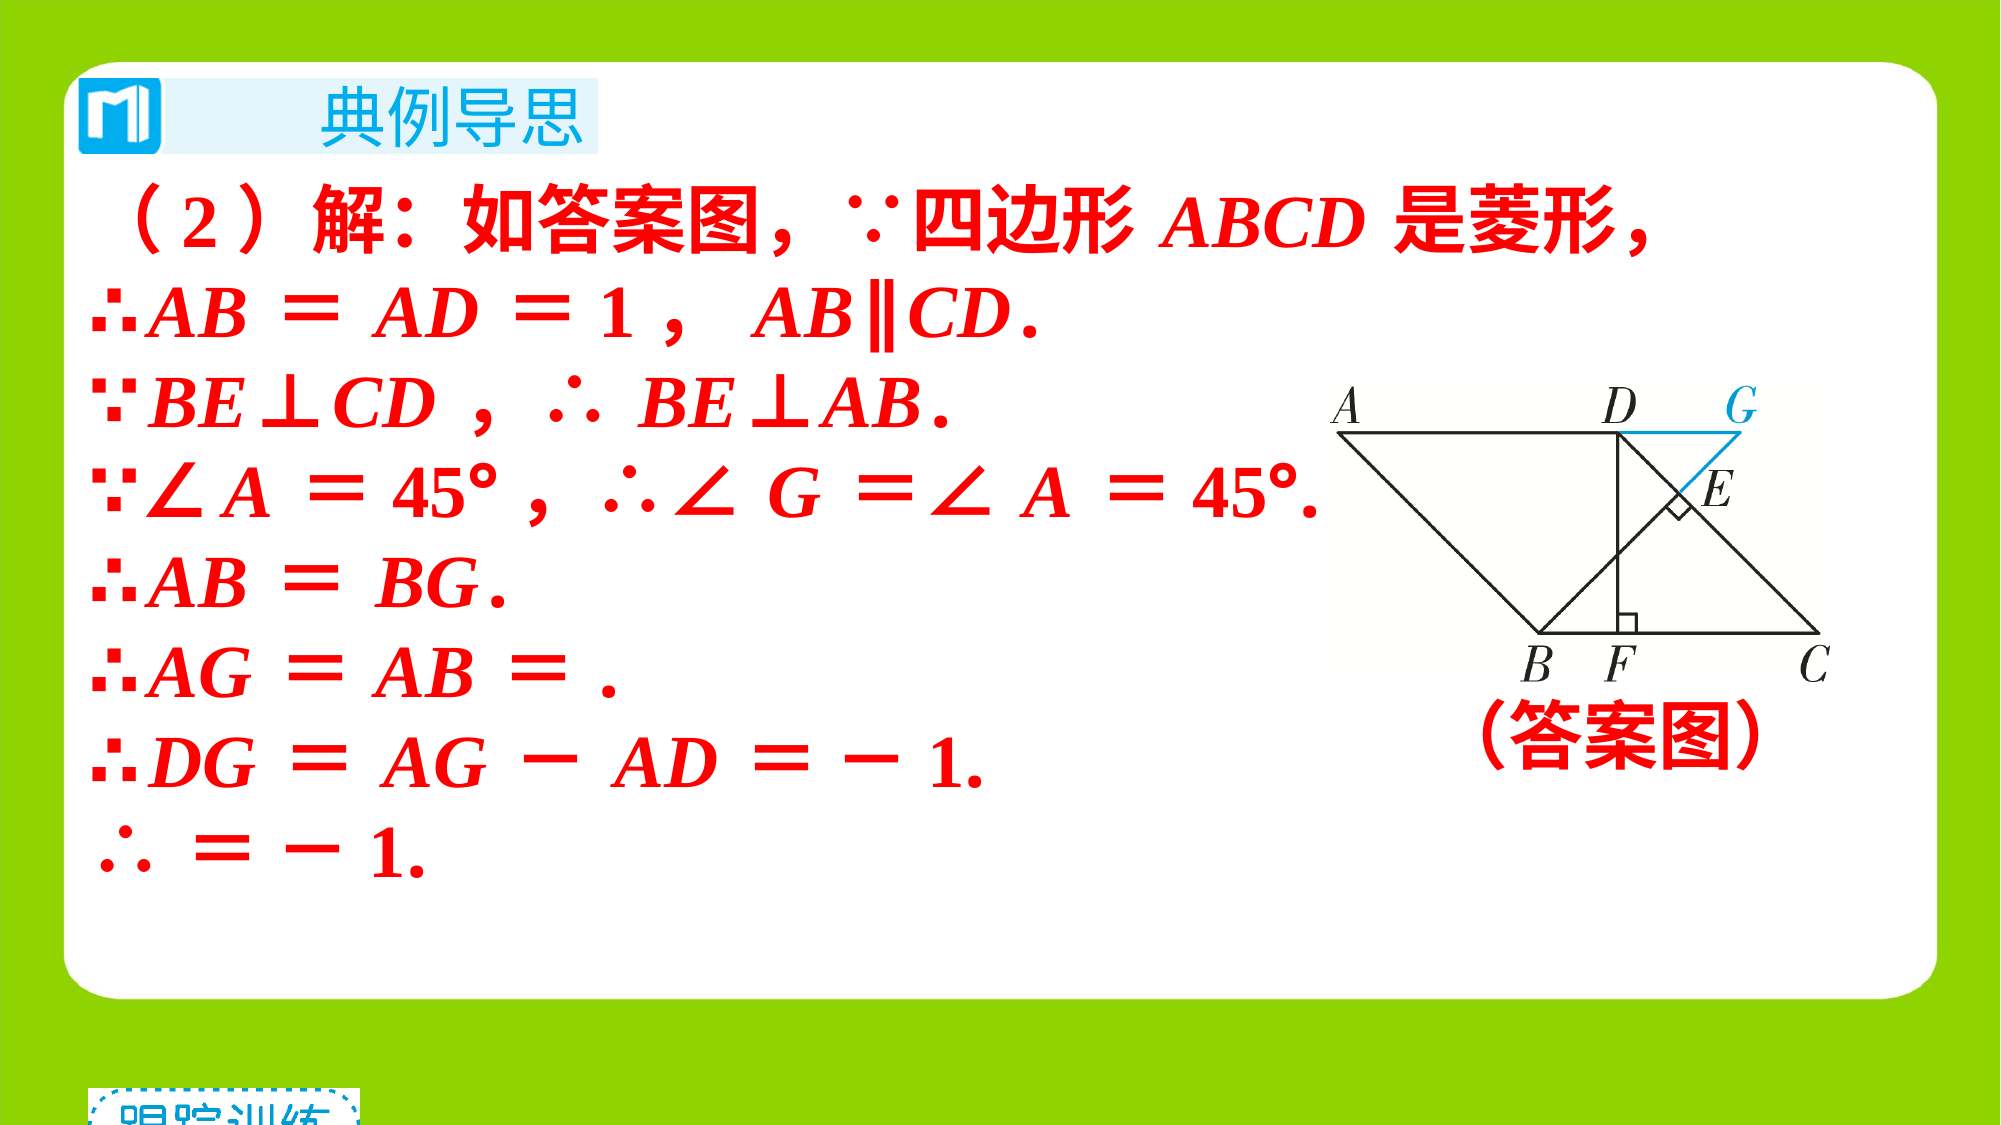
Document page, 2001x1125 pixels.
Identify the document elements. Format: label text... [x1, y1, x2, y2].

picture [294, 1114, 306, 1125]
picture [180, 1109, 185, 1117]
text_box （答案图） [1419, 682, 1824, 787]
picture [144, 1119, 161, 1123]
picture [0, 0, 2001, 1125]
picture [125, 1110, 133, 1120]
picture [197, 1113, 215, 1117]
picture [88, 1088, 360, 1125]
